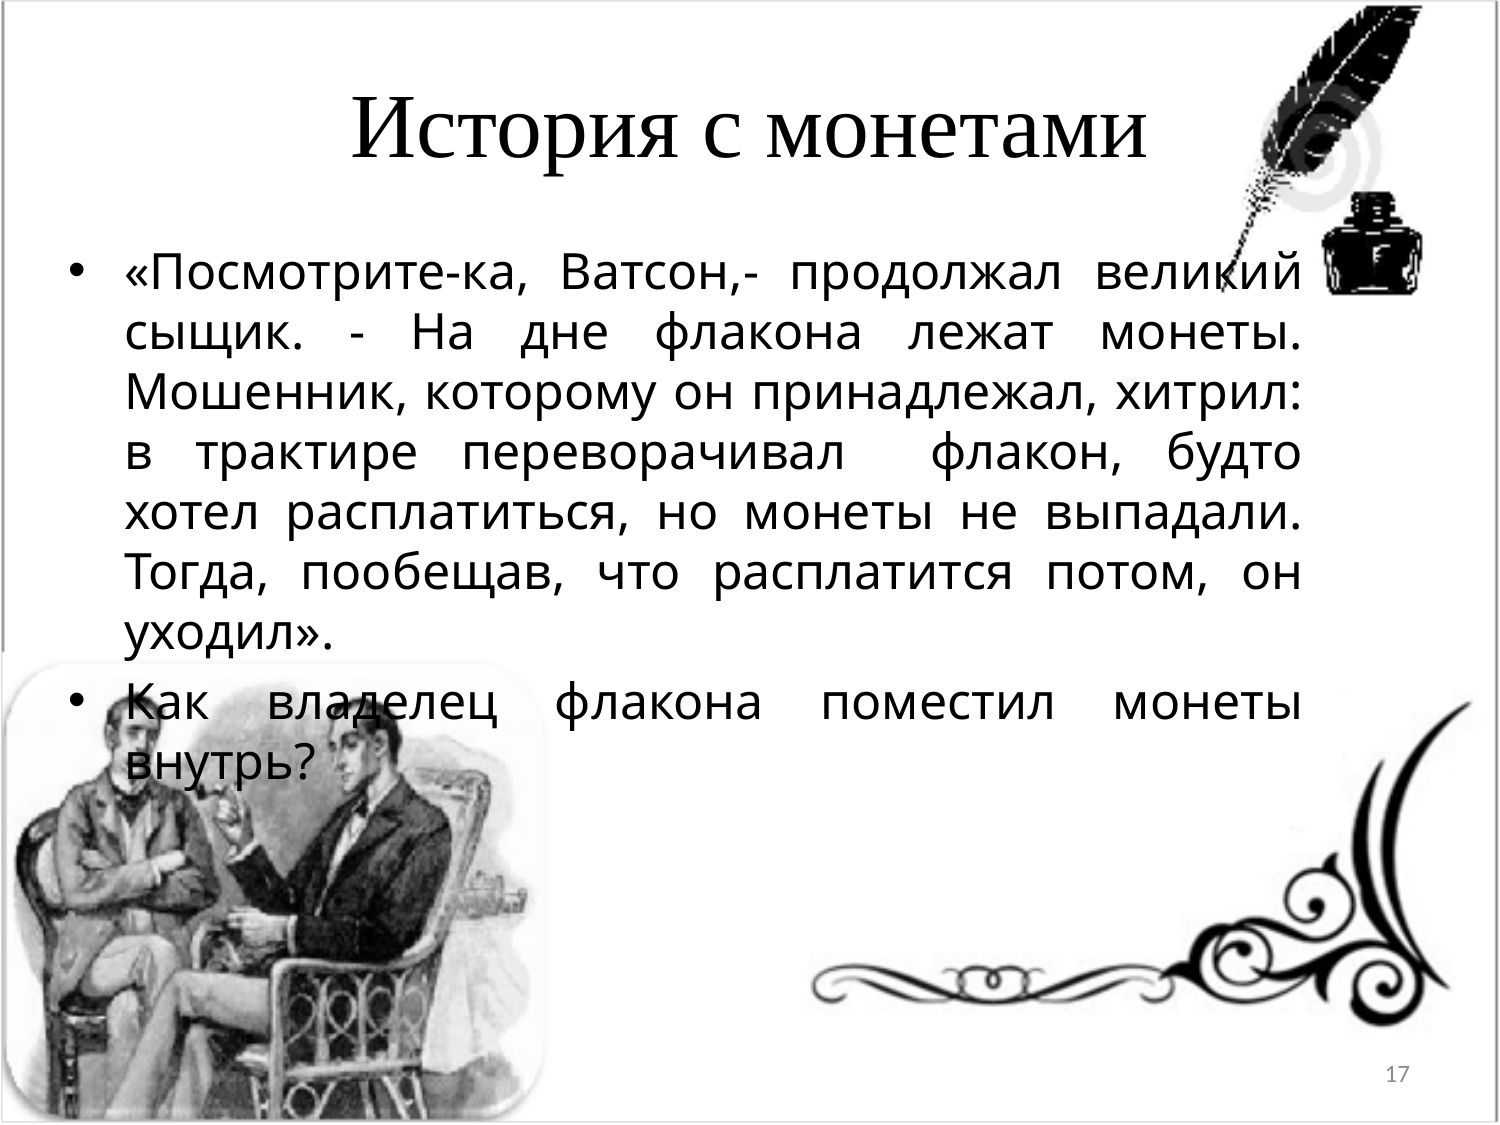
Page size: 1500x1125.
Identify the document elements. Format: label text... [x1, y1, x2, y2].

picture [0, 0, 1500, 1125]
list «Посмотрите-ка, Ватсон,- продолжал великий сыщик. - На дне флакона лежат монеты. Мошенник, которому он принадлежал, хитрил: в трактире переворачивал флакон, будто хотел расплатиться, но монеты не выпадали. Тогда, пообещав, что расплатится потом, он уходил». Как владелец флакона поместил монеты внутрь? [53, 231, 1319, 975]
slide_number 17 [1074, 1042, 1425, 1103]
title История с монетами [75, 45, 1425, 197]
